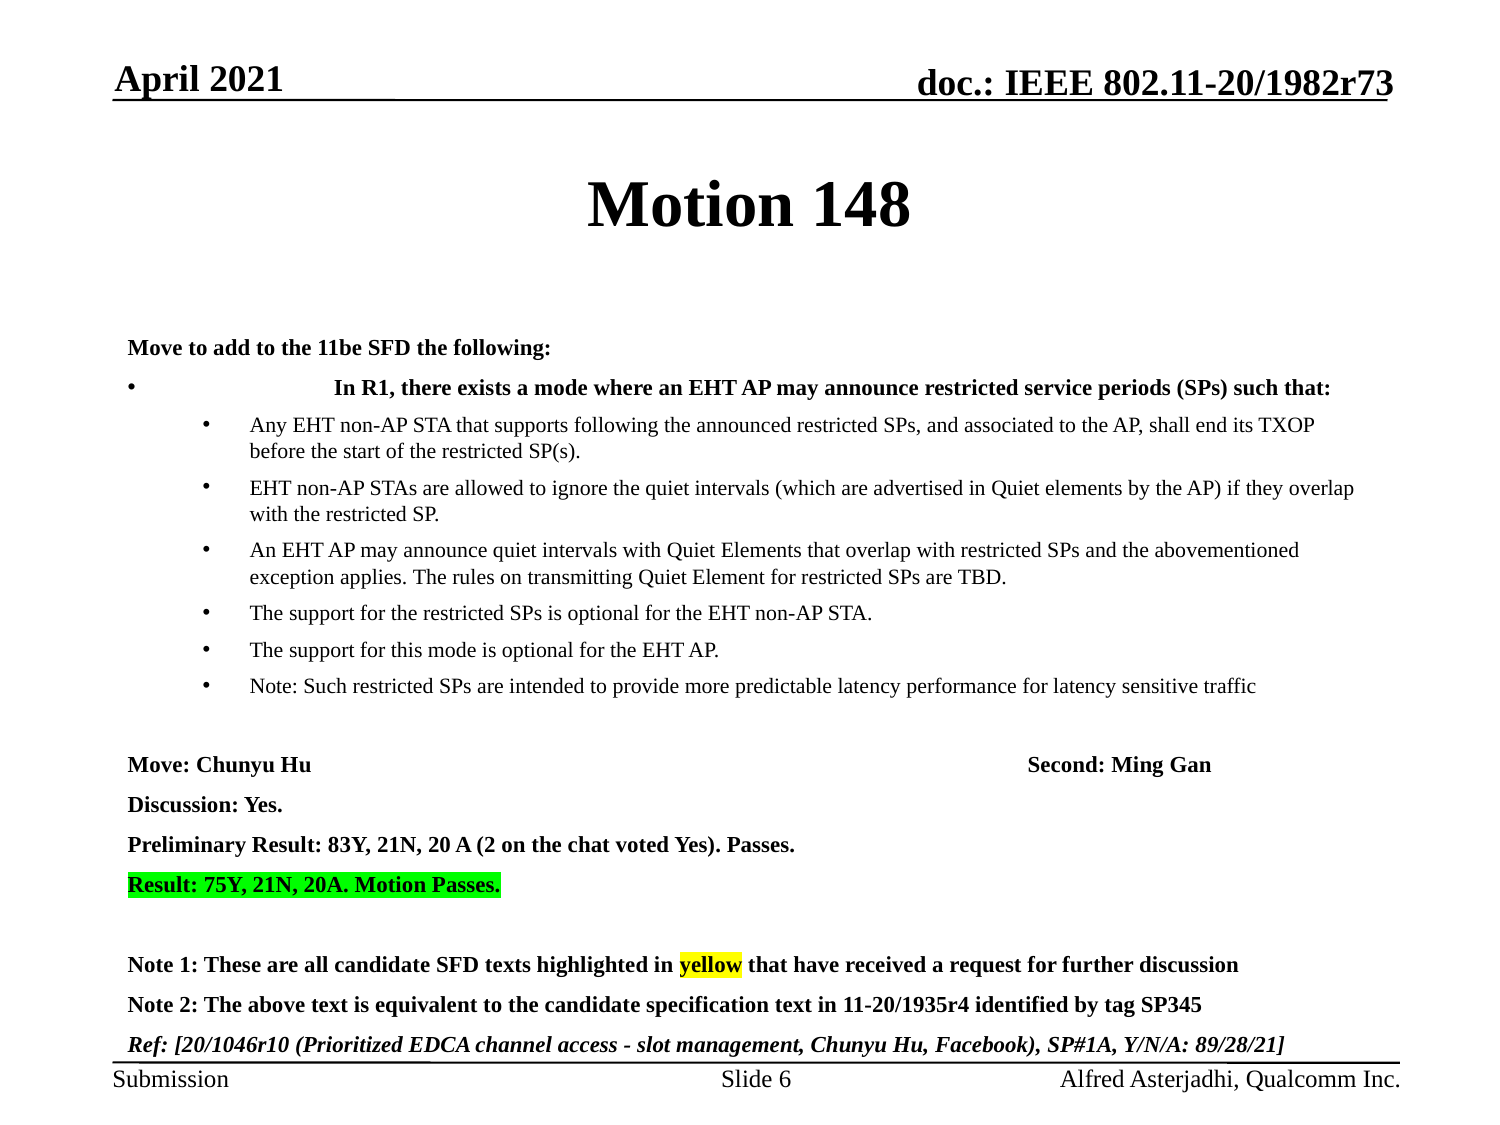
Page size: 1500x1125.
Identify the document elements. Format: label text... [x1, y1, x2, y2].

slide_number Slide 6 [712, 1061, 800, 1123]
list Move to add to the 11be SFD the following: In R1, there exists a mode where an EHT AP may announce restricted service periods (SPs) such that: Any EHT non-AP STA that supports following the announced restricted SPs, and associated to the AP, shall end its TXOP before the start of the restricted SP(s). EHT non-AP STAs are allowed to ignore the quiet intervals (which are advertised in Quiet elements by the AP) if they overlap with the restricted SP. An EHT AP may announce quiet intervals with Quiet Elements that overlap with restricted SPs and the abovementioned exception applies. The rules on transmitting Quiet Element for restricted SPs are TBD. The support for the restricted SPs is optional for the EHT non-AP STA. The support for this mode is optional for the EHT AP. Note: Such restricted SPs are intended to provide more predictable latency performance for latency sensitive traffic Move: Chunyu Hu Second: Ming Gan Discussion: Yes. Preliminary Result: 83Y, 21N, 20 A (2 on the chat voted Yes). Passes. Result: 75Y, 21N, 20A. Motion Passes. Note 1: These are all candidate SFD texts highlighted in yellow that have received a request for further discussion Note 2: The above text is equivalent to the candidate specification text in 11-20/1935r4 identified by tag SP345 Ref: [20/1046r10 (Prioritized EDCA channel access - slot management, Chunyu Hu, Facebook), SP#1A, Y/N/A: 89/28/21] [112, 324, 1388, 1063]
footer Alfred Asterjadhi, Qualcomm Inc. [878, 1061, 1402, 1093]
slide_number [114, 54, 423, 100]
title Motion 148 [112, 112, 1388, 288]
